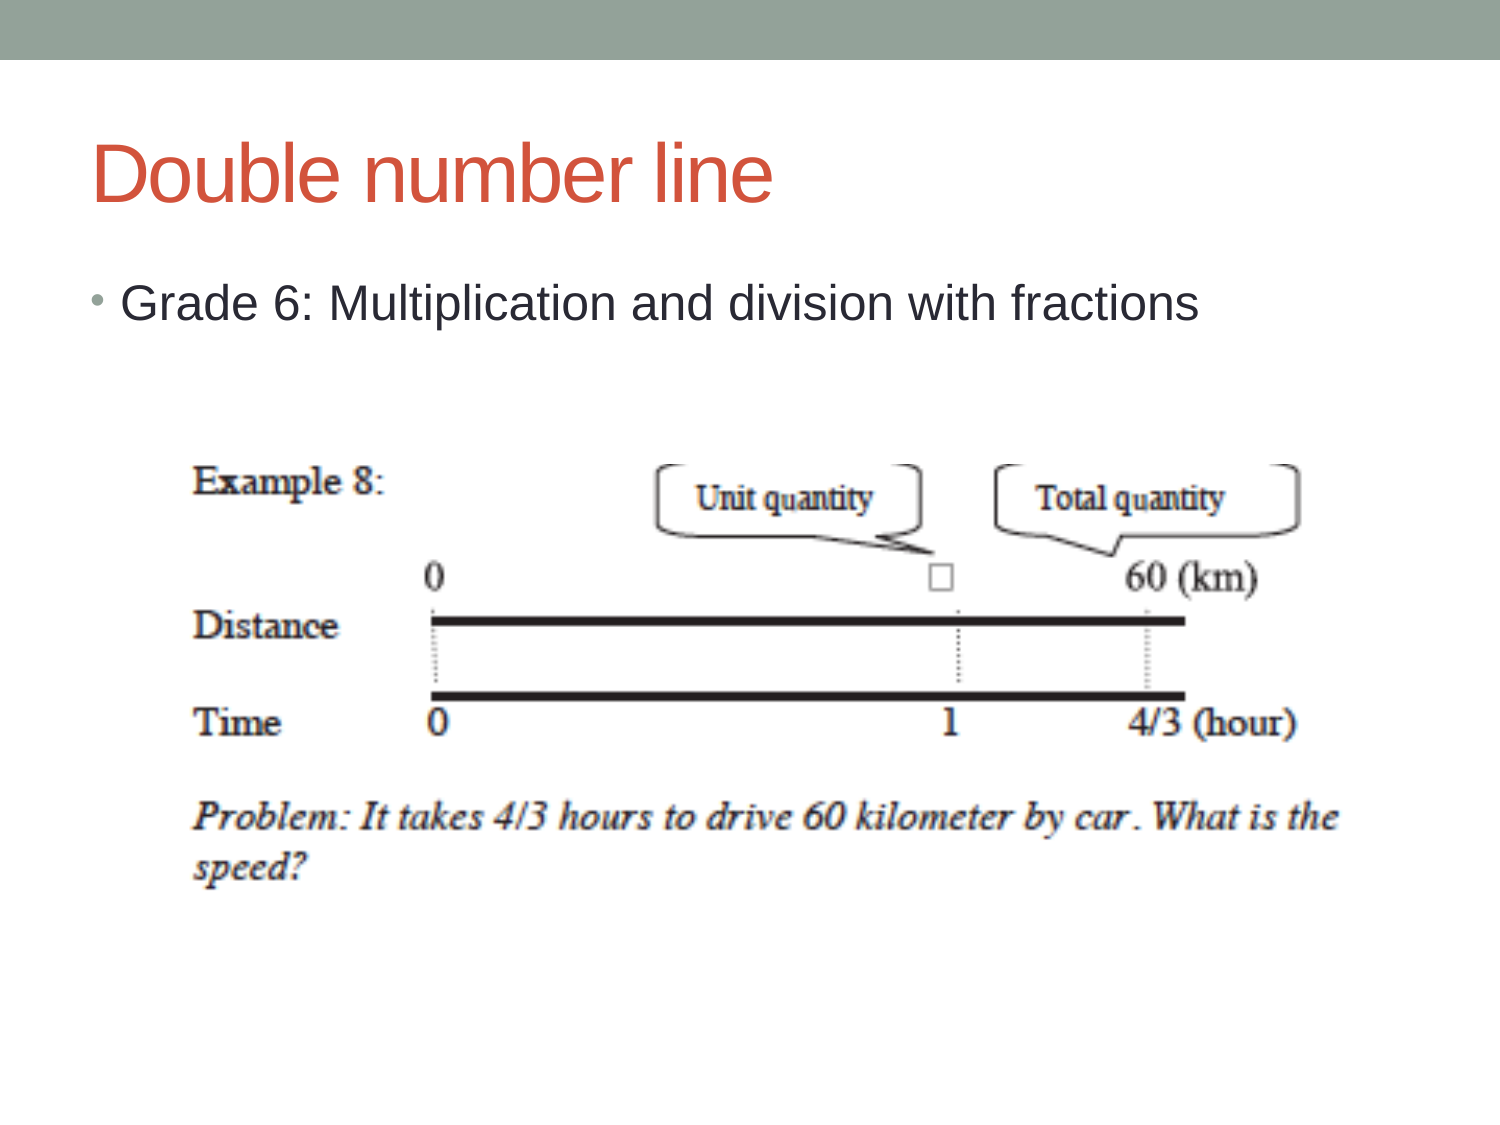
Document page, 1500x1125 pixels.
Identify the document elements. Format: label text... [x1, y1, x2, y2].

list Grade 6: Multiplication and division with fractions [75, 262, 1425, 1063]
title Double number line [75, 87, 1425, 250]
picture [182, 464, 1399, 909]
